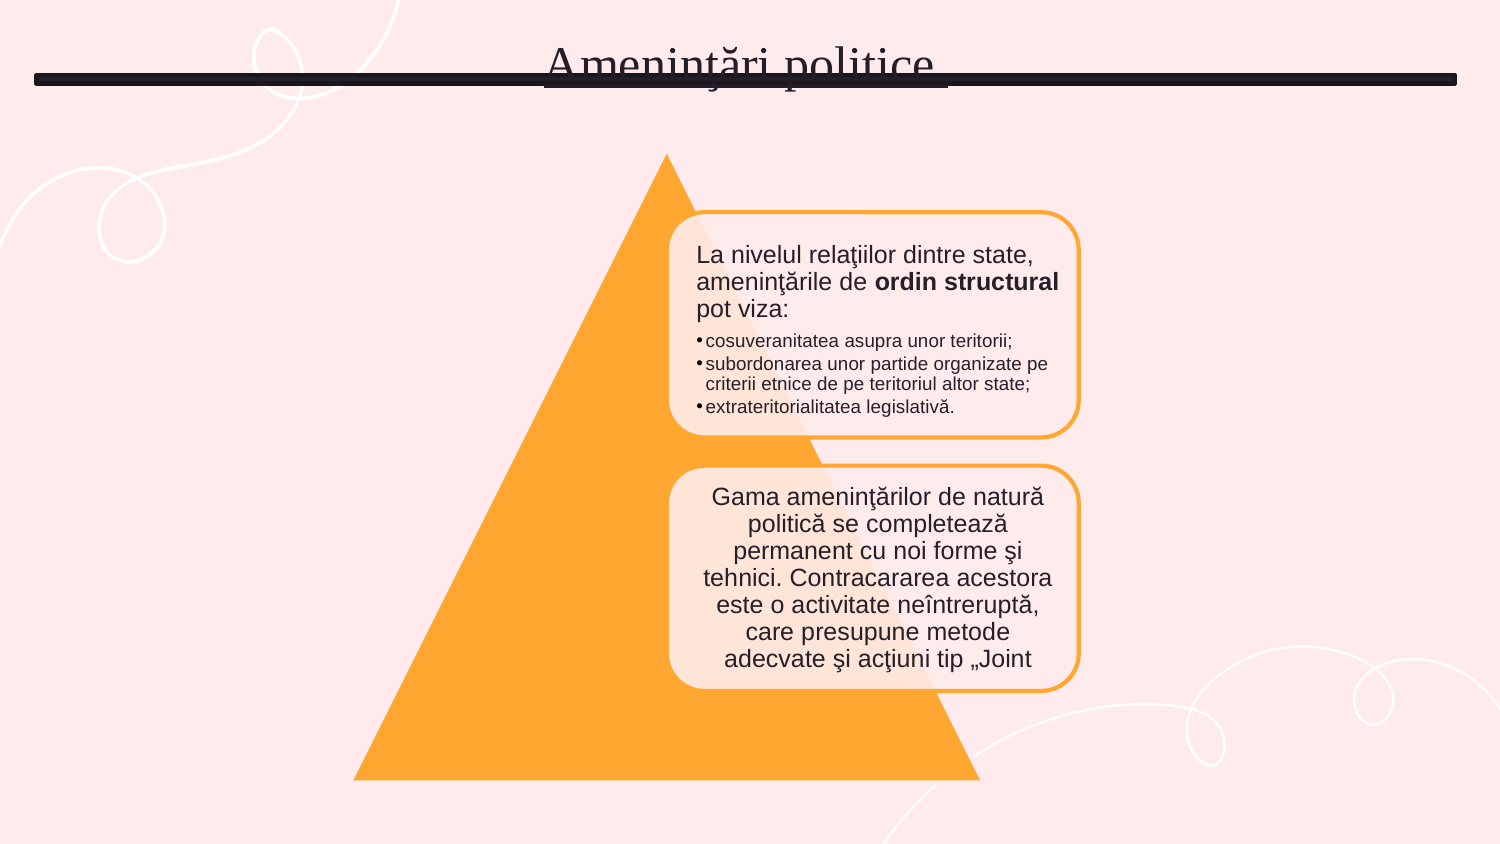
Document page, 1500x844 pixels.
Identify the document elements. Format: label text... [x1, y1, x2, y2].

text_box Ameninţări politice [34, 73, 1457, 86]
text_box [154, 148, 1274, 783]
